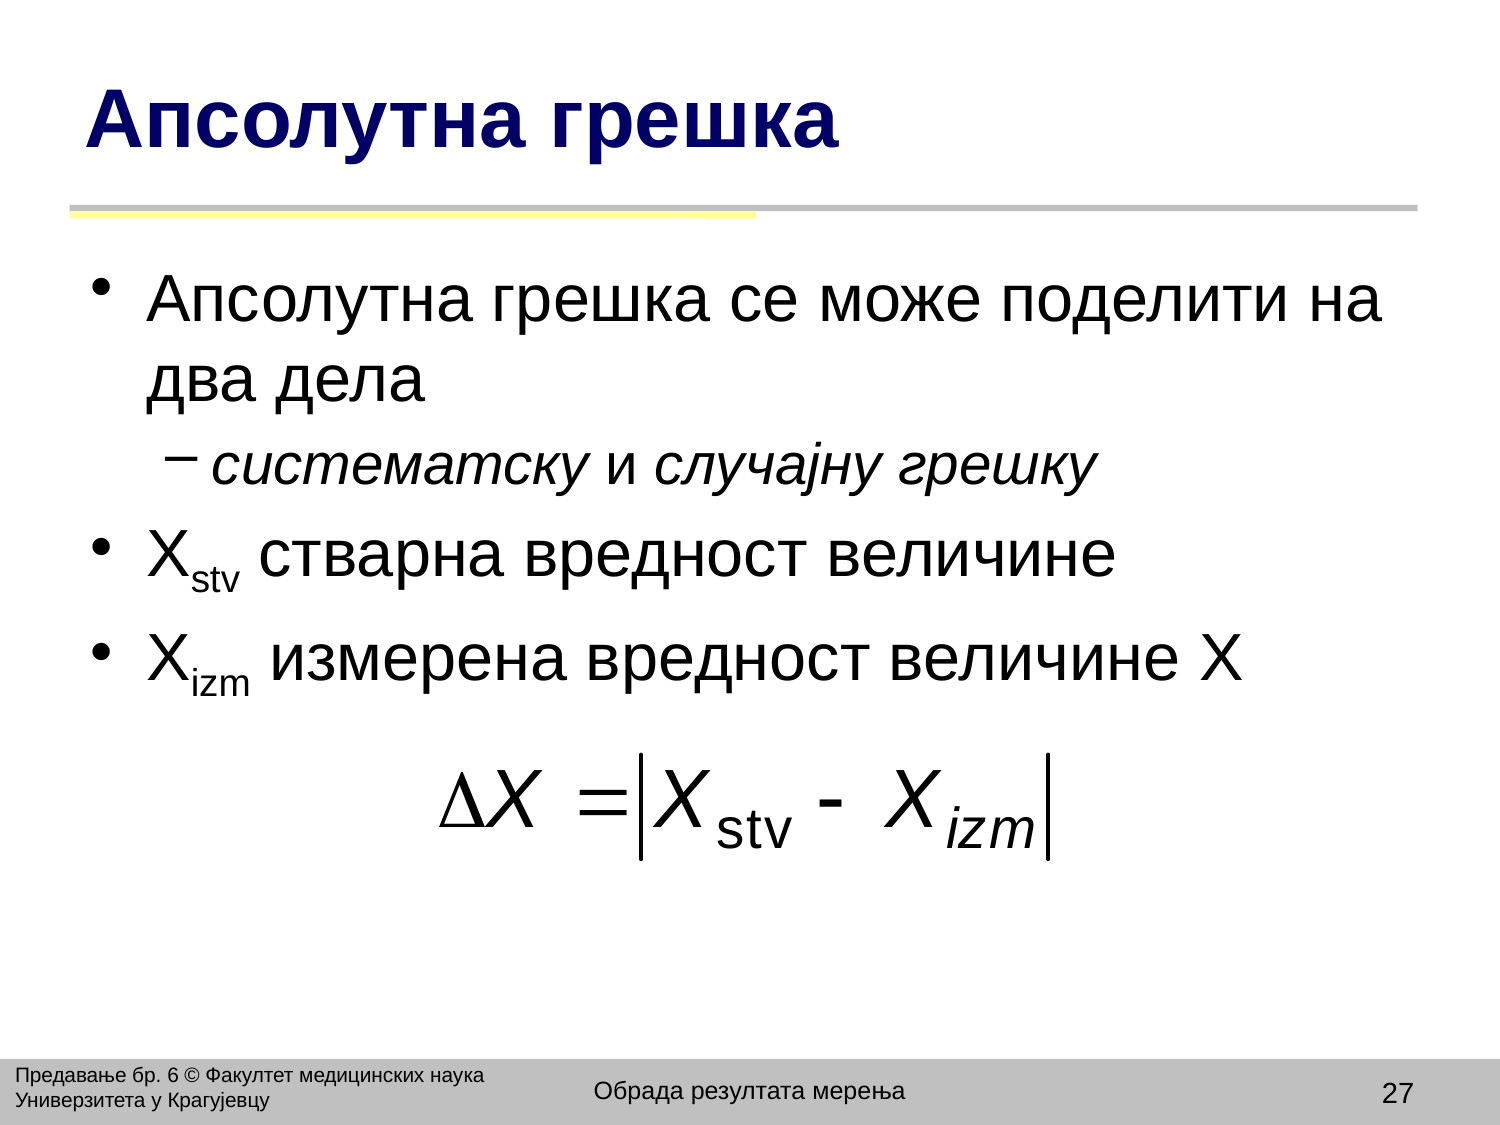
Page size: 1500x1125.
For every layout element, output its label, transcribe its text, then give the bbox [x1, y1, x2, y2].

list Апсолутна грешка се може поделити на два дела систематску и случајну грешку Xstv стварна вредност величине Xizm измерена вредност величине X [74, 246, 1426, 1023]
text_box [422, 735, 1070, 877]
footer Обрада резултата мерења [512, 1066, 988, 1125]
title Апсолутна грешка [69, 19, 1426, 208]
slide_number Предавање бр. 6 © Факултет медицинских наука Универзитета у Крагујевцу [0, 1053, 631, 1108]
slide_number 27 [1079, 1066, 1430, 1125]
